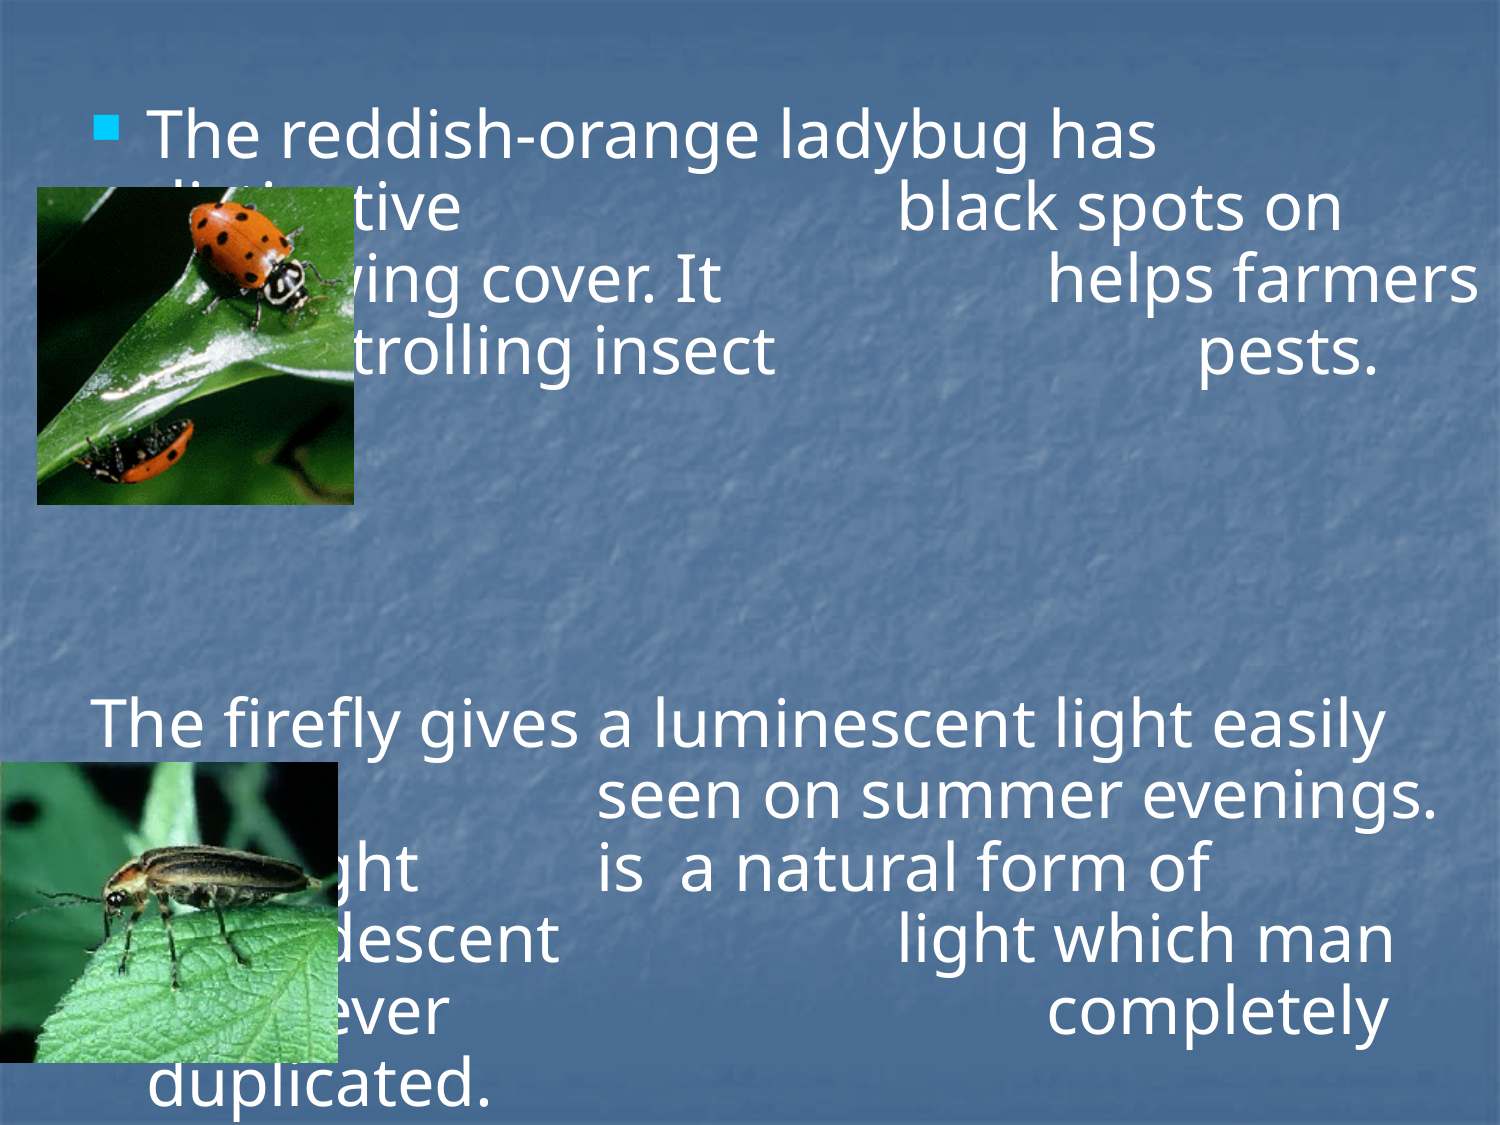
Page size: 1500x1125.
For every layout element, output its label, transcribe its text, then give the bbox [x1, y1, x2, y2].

picture [0, 762, 338, 1063]
list The reddish-orange ladybug has distinctive black spots on each wing cover. It helps farmers by controlling insect pests. The firefly gives a luminescent light easily seen on summer evenings. The light is a natural form of incandescent light which man has never completely duplicated. [74, 0, 1500, 1125]
picture [37, 187, 354, 505]
